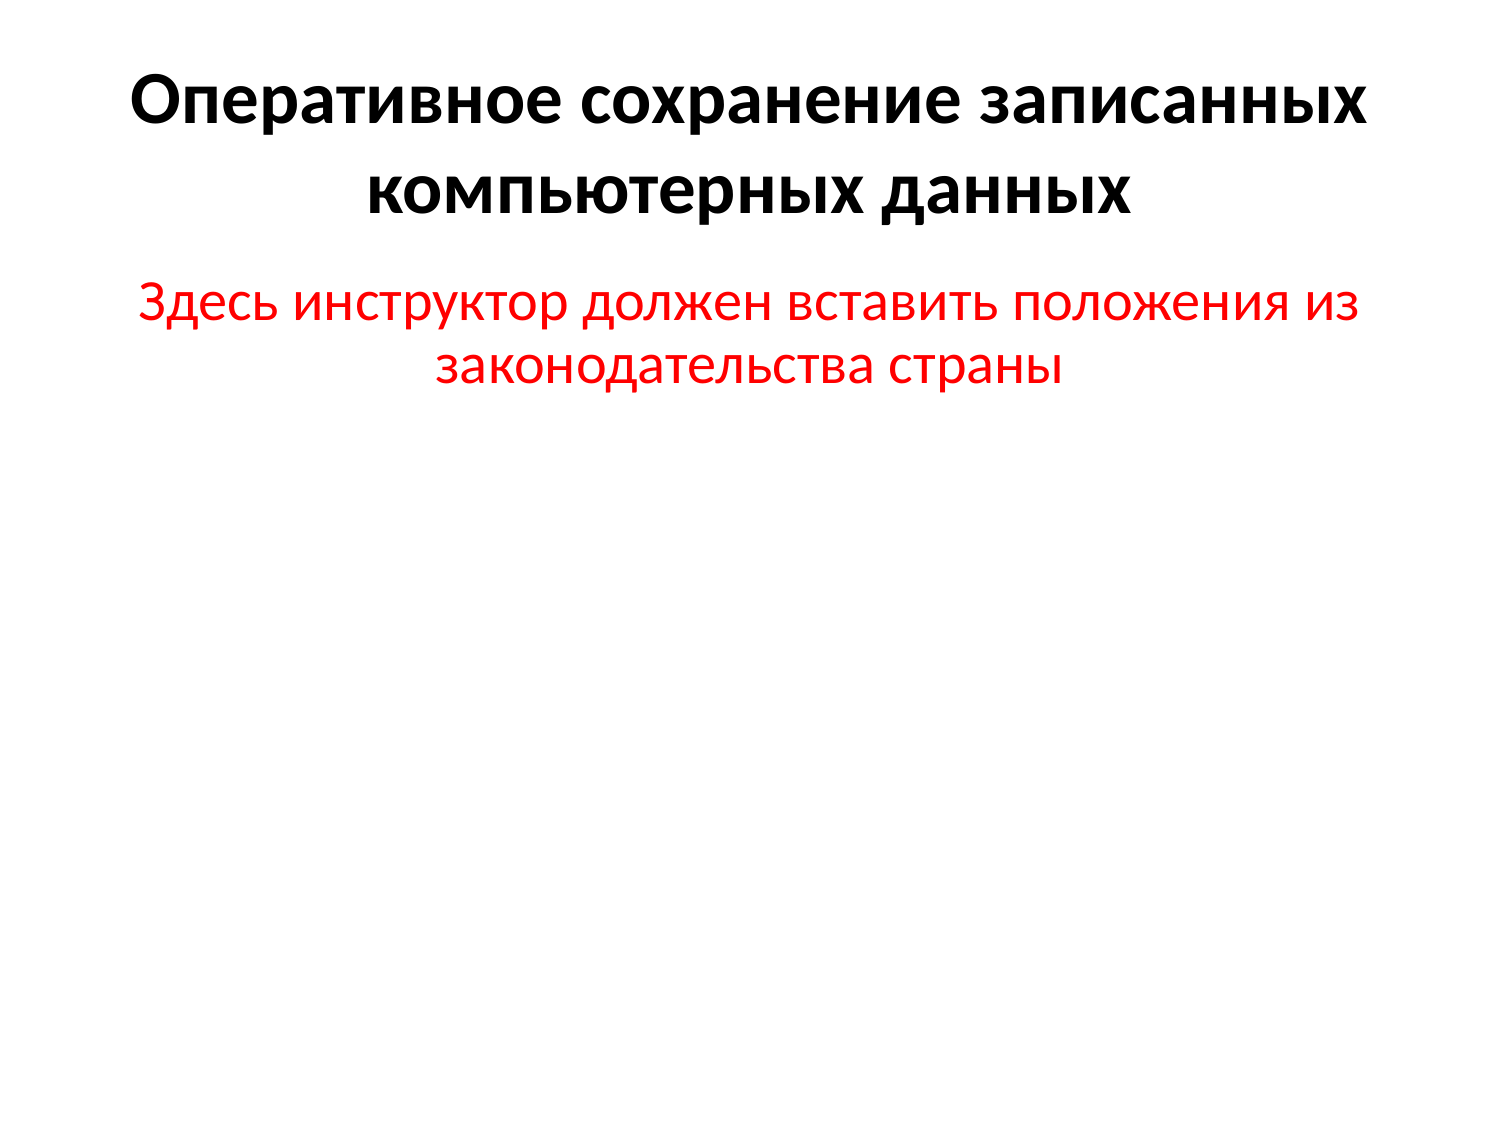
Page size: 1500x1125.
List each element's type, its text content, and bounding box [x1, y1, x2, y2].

list Здесь инструктор должен вставить положения из законодательства страны [74, 262, 1426, 1006]
title Оперативное сохранение записанных компьютерных данных [74, 44, 1426, 233]
